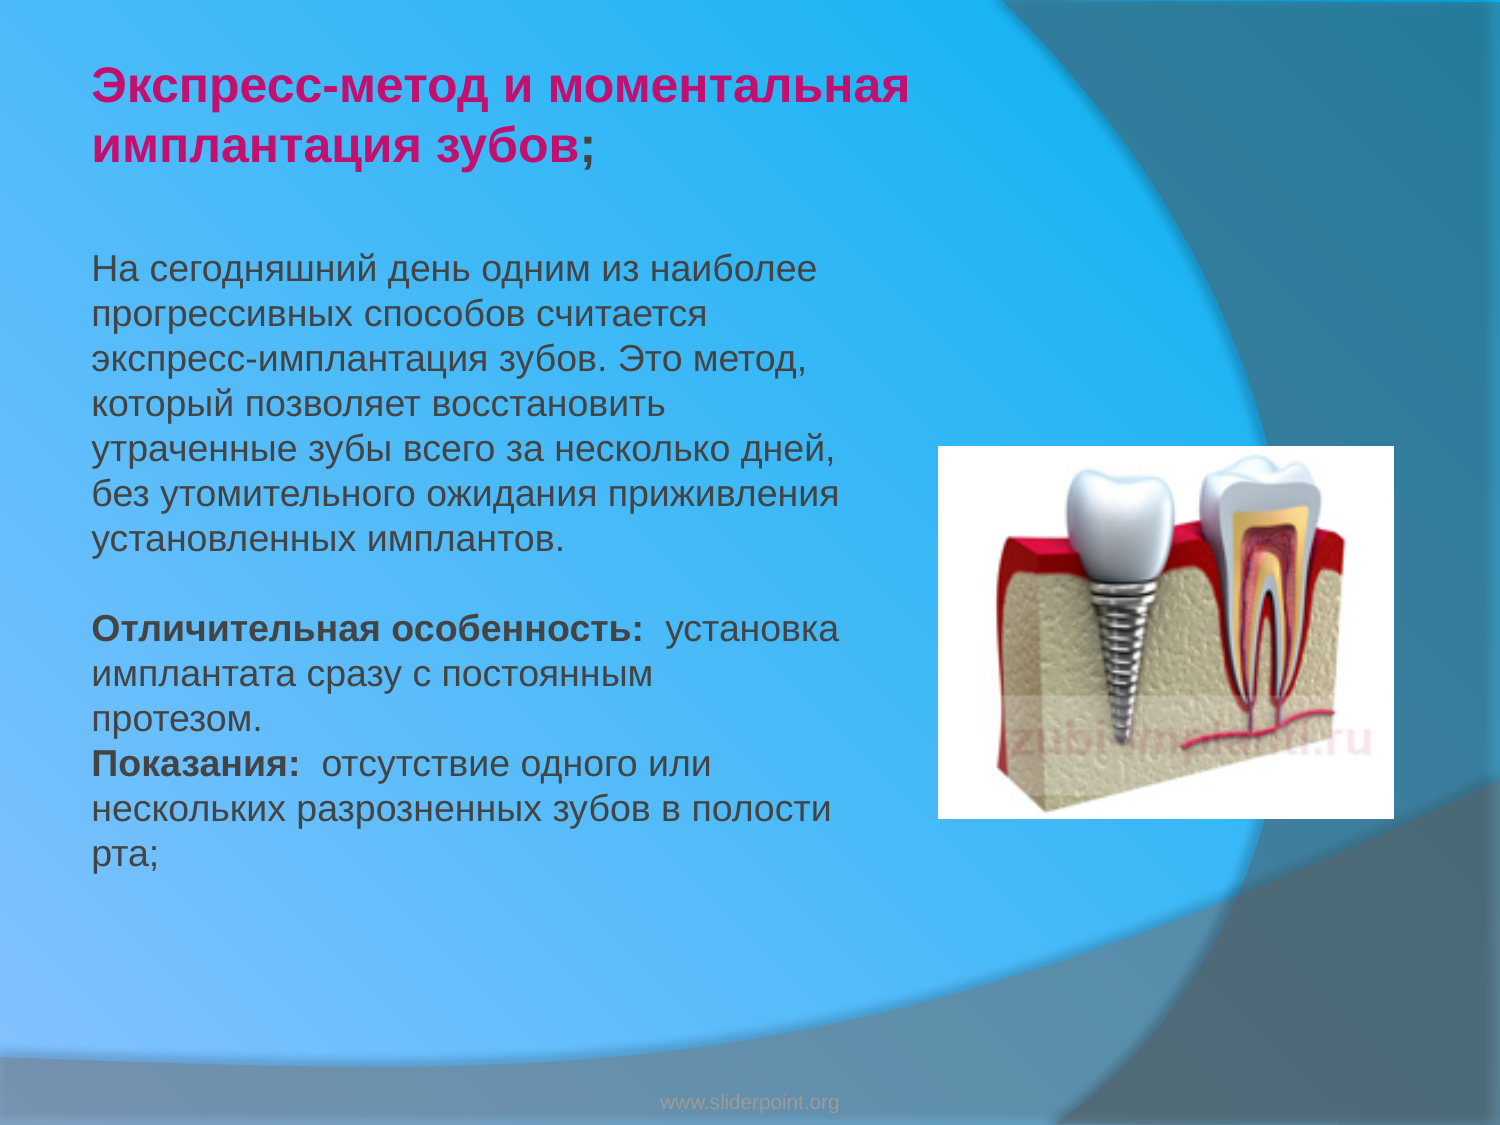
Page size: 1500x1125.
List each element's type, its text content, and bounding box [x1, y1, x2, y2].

text_box Экспресс-метод и моментальная имплантация зубов; [76, 45, 939, 181]
picture [938, 446, 1394, 819]
footer www.sliderpoint.org [512, 1053, 988, 1114]
text_box На сегодняшний день одним из наиболее прогрессивных способов считается экспресс-имплантация зубов. Это метод, который позволяет восстановить утраченные зубы всего за несколько дней, без утомительного ожидания приживления установленных имплантов. Отличительная особенность: установка имплантата сразу с постоянным протезом. Показания: отсутствие одного или нескольких разрозненных зубов в полости рта; [76, 236, 857, 882]
